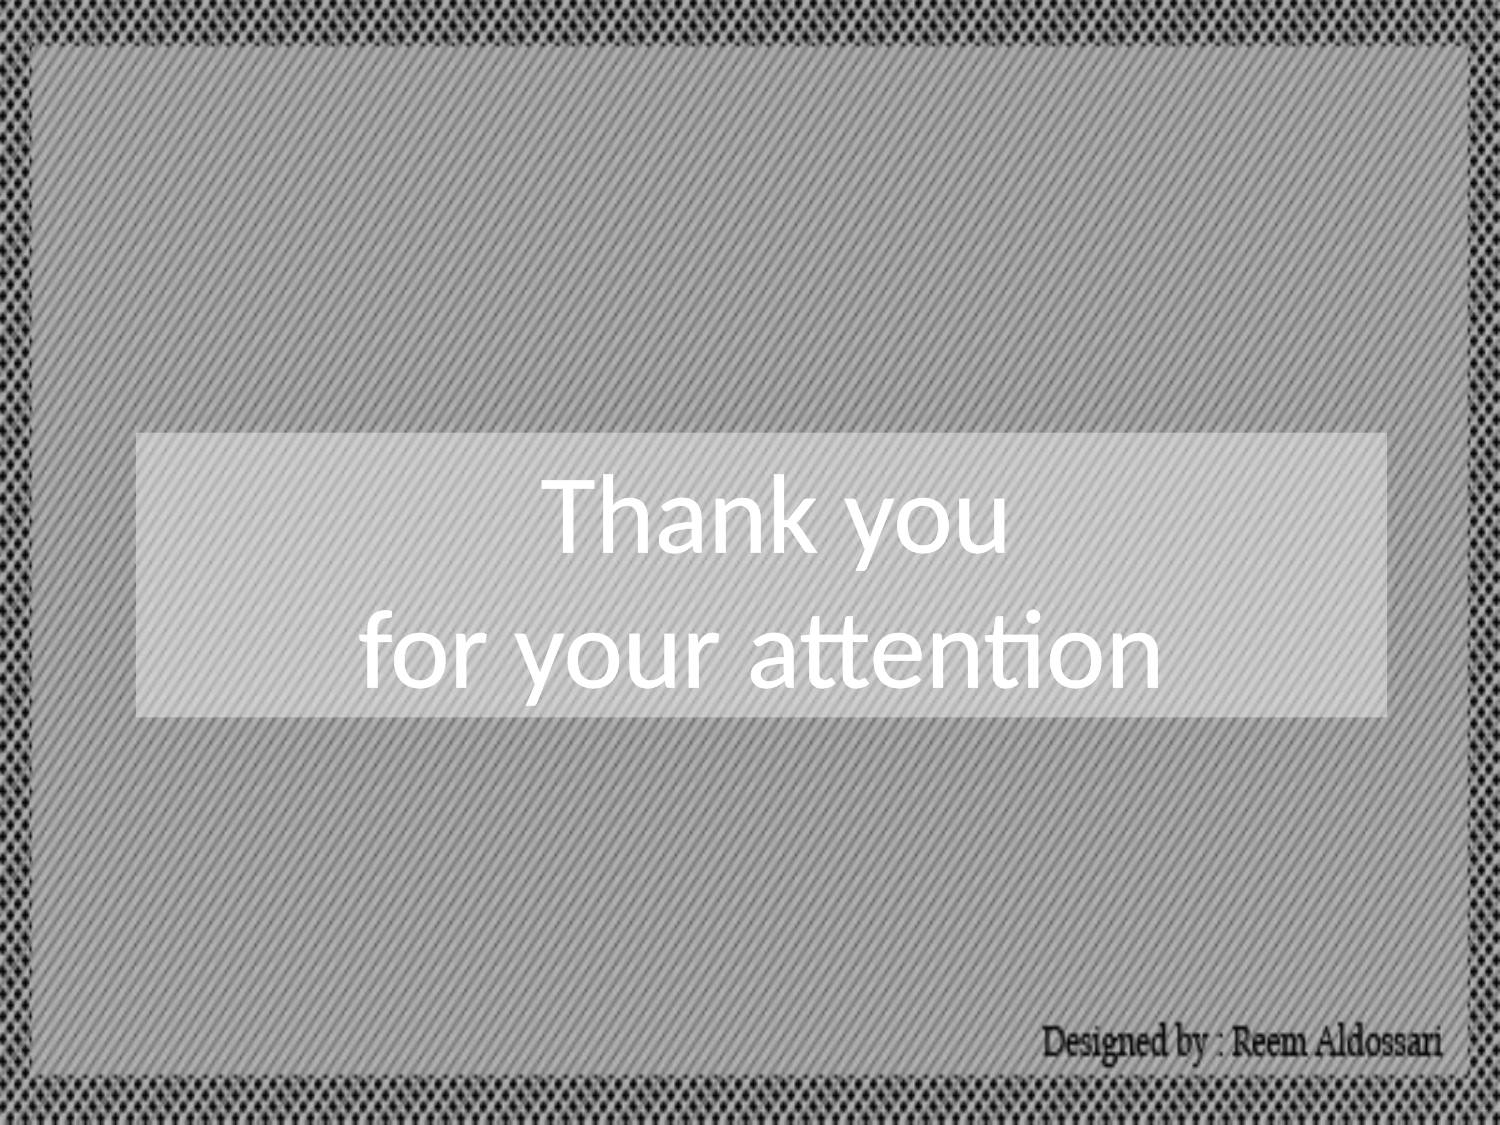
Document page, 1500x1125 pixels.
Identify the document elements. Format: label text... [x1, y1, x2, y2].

picture [0, 0, 1500, 1125]
text_box Thank you for your attention [135, 432, 1388, 718]
